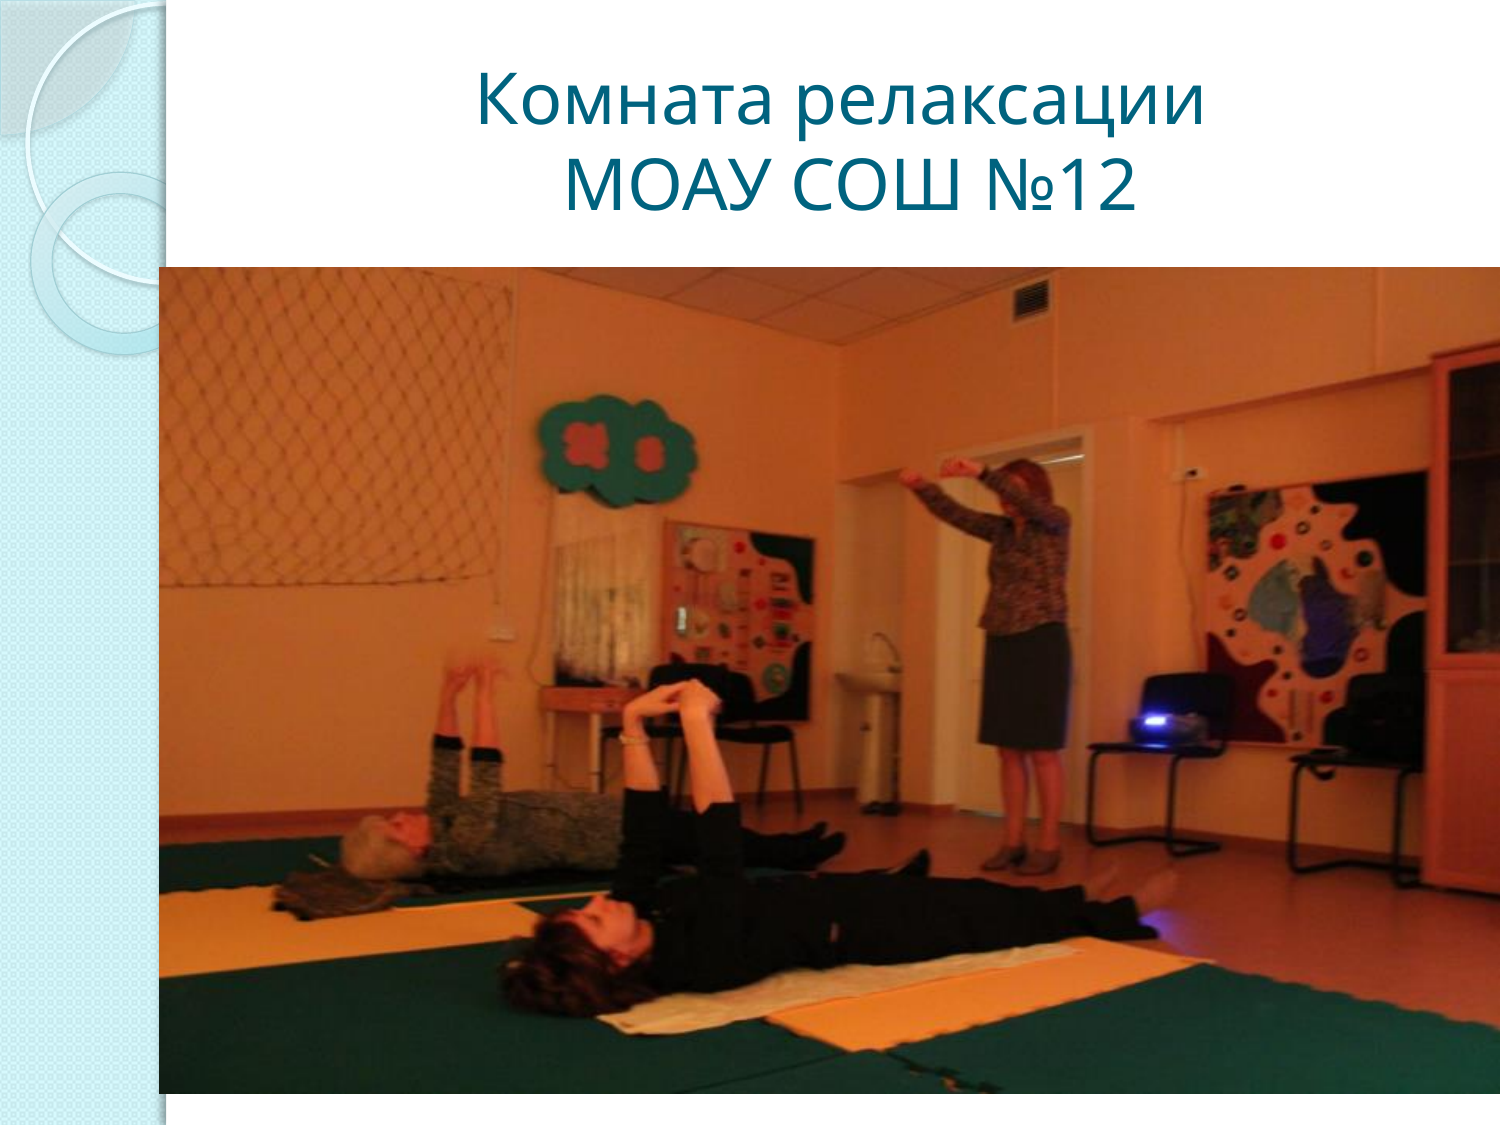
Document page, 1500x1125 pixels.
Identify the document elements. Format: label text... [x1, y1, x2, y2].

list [159, 266, 1500, 1095]
title Комната релаксации МОАУ СОШ №12 [235, 45, 1466, 233]
